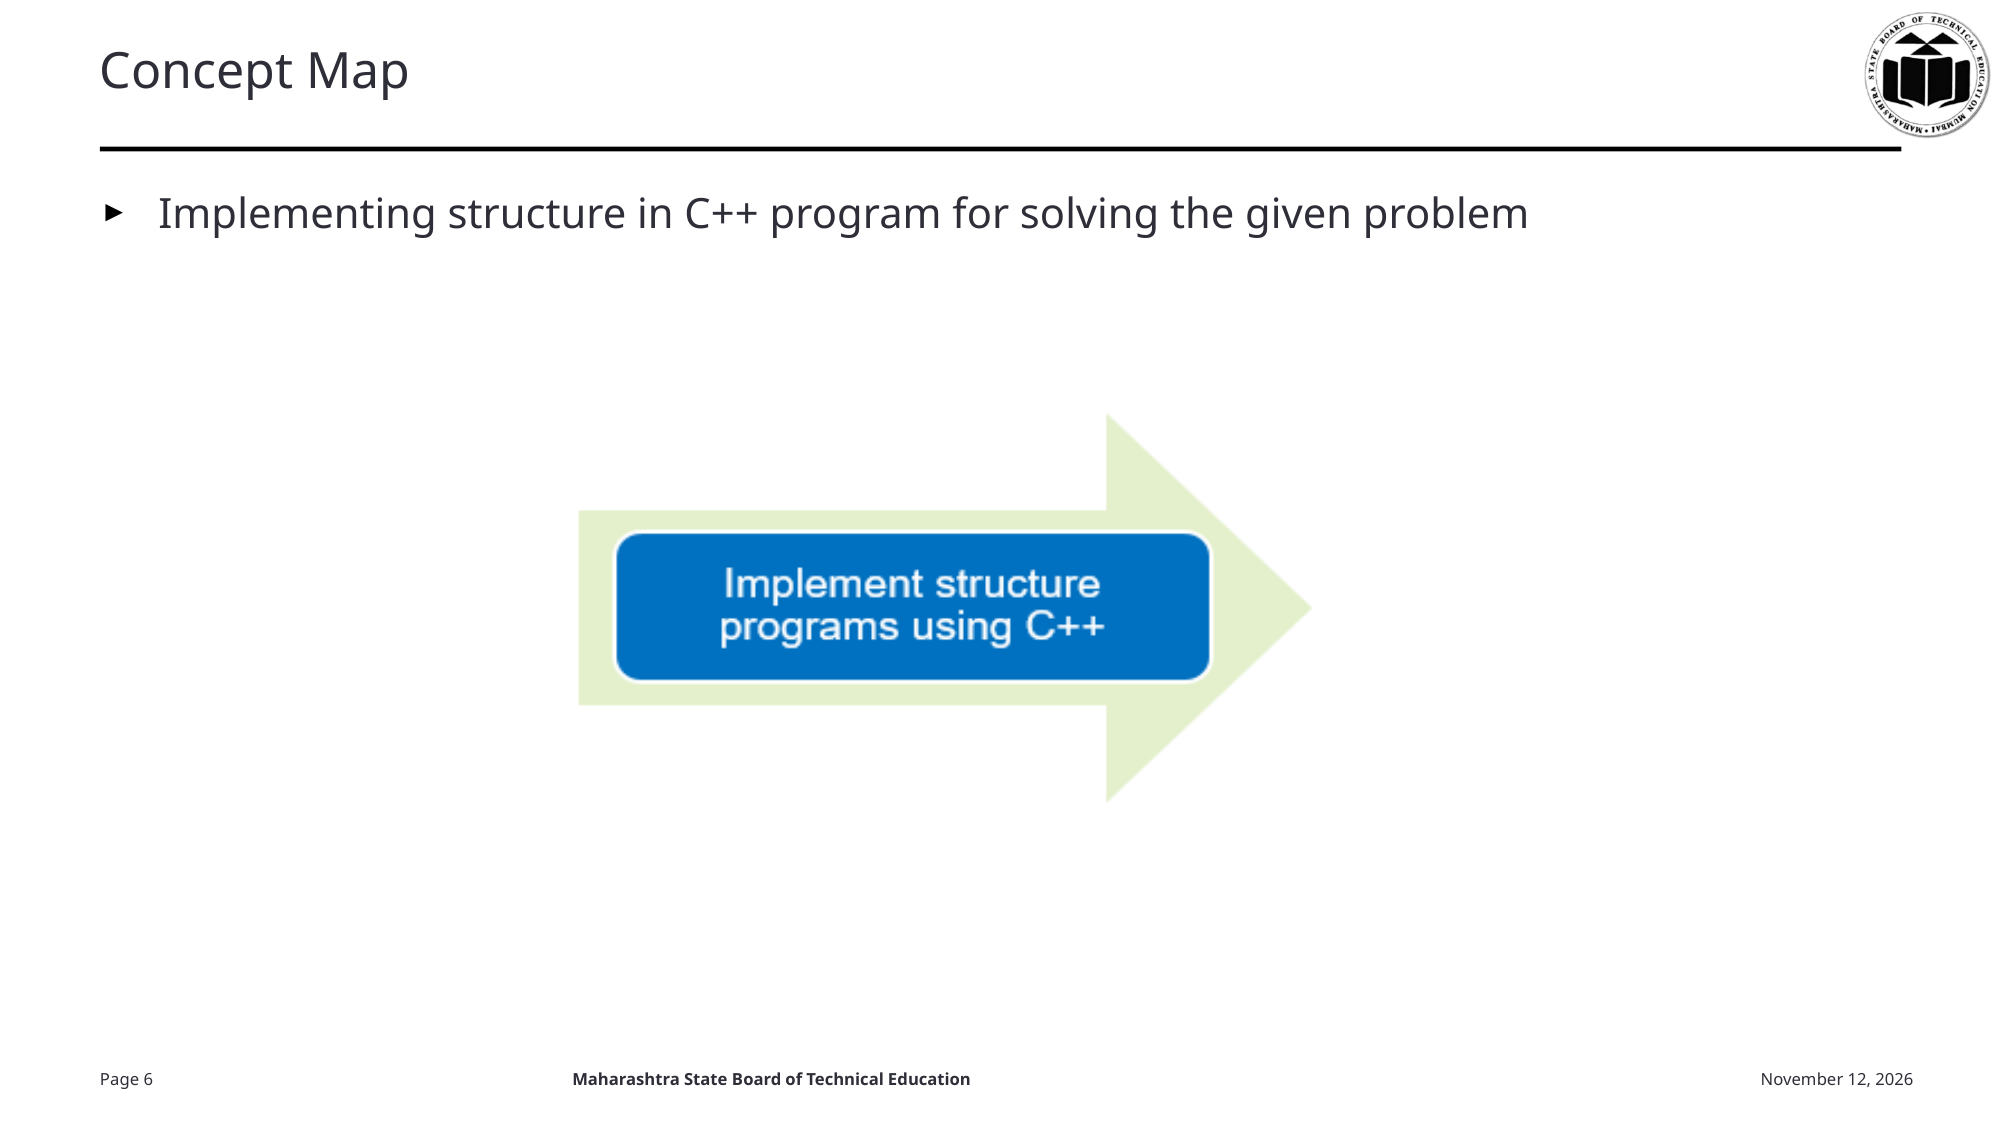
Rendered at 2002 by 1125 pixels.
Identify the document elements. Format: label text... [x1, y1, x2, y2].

picture [1852, 0, 2001, 149]
title Concept Map [99, 48, 1901, 145]
list Implementing structure in C++ program for solving the given problem [99, 186, 1901, 999]
picture [510, 367, 1344, 818]
